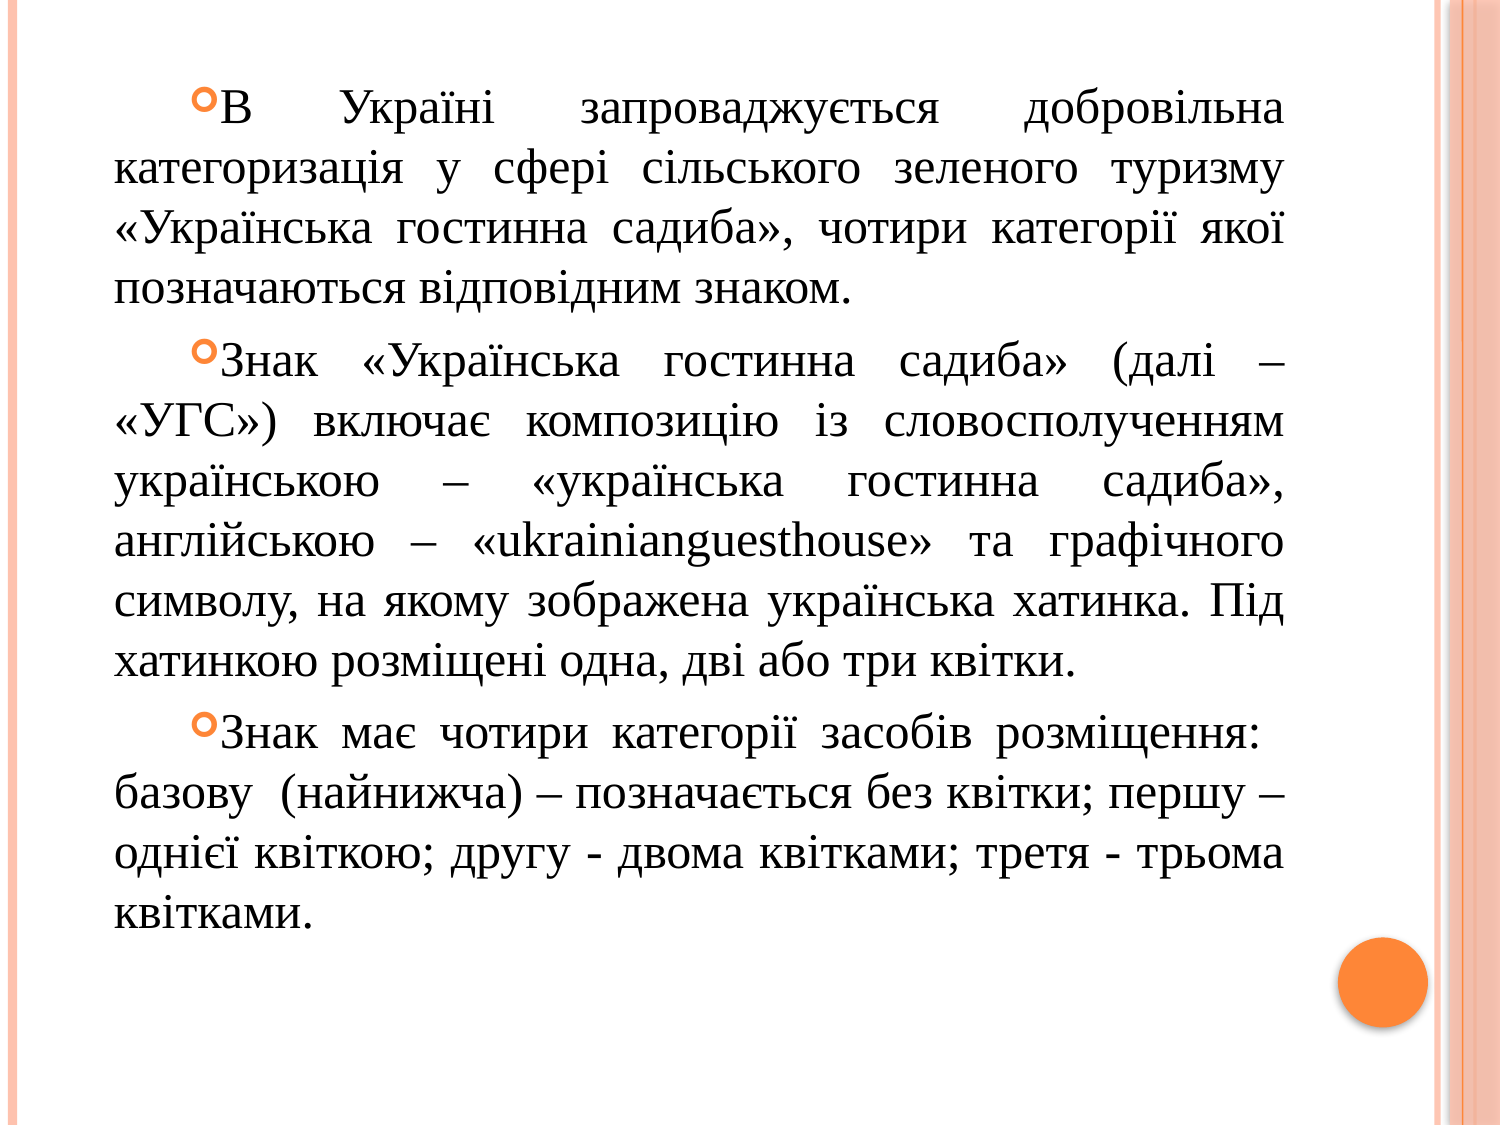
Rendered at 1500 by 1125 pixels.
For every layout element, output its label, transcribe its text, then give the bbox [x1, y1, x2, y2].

list В Україні запроваджується добровільна категоризація у сфері сільського зеленого туризму «Українська гостинна садиба», чотири категорії якої позначаються відповідним знаком. Знак «Українська гостинна садиба» (далі – «УГС») включає композицію із словосполученням українською – «українська гостинна садиба», англійською – «ukrainianguesthouse» та графічного символу, на якому зображена українська хатинка. Під хатинкою розміщені одна, дві або три квітки. Знак має чотири категорії засобів розміщення: базову (найнижча) – позначається без квітки; першу – однієї квіткою; другу - двома квітками; третя - трьома квітками. [75, 66, 1300, 1062]
